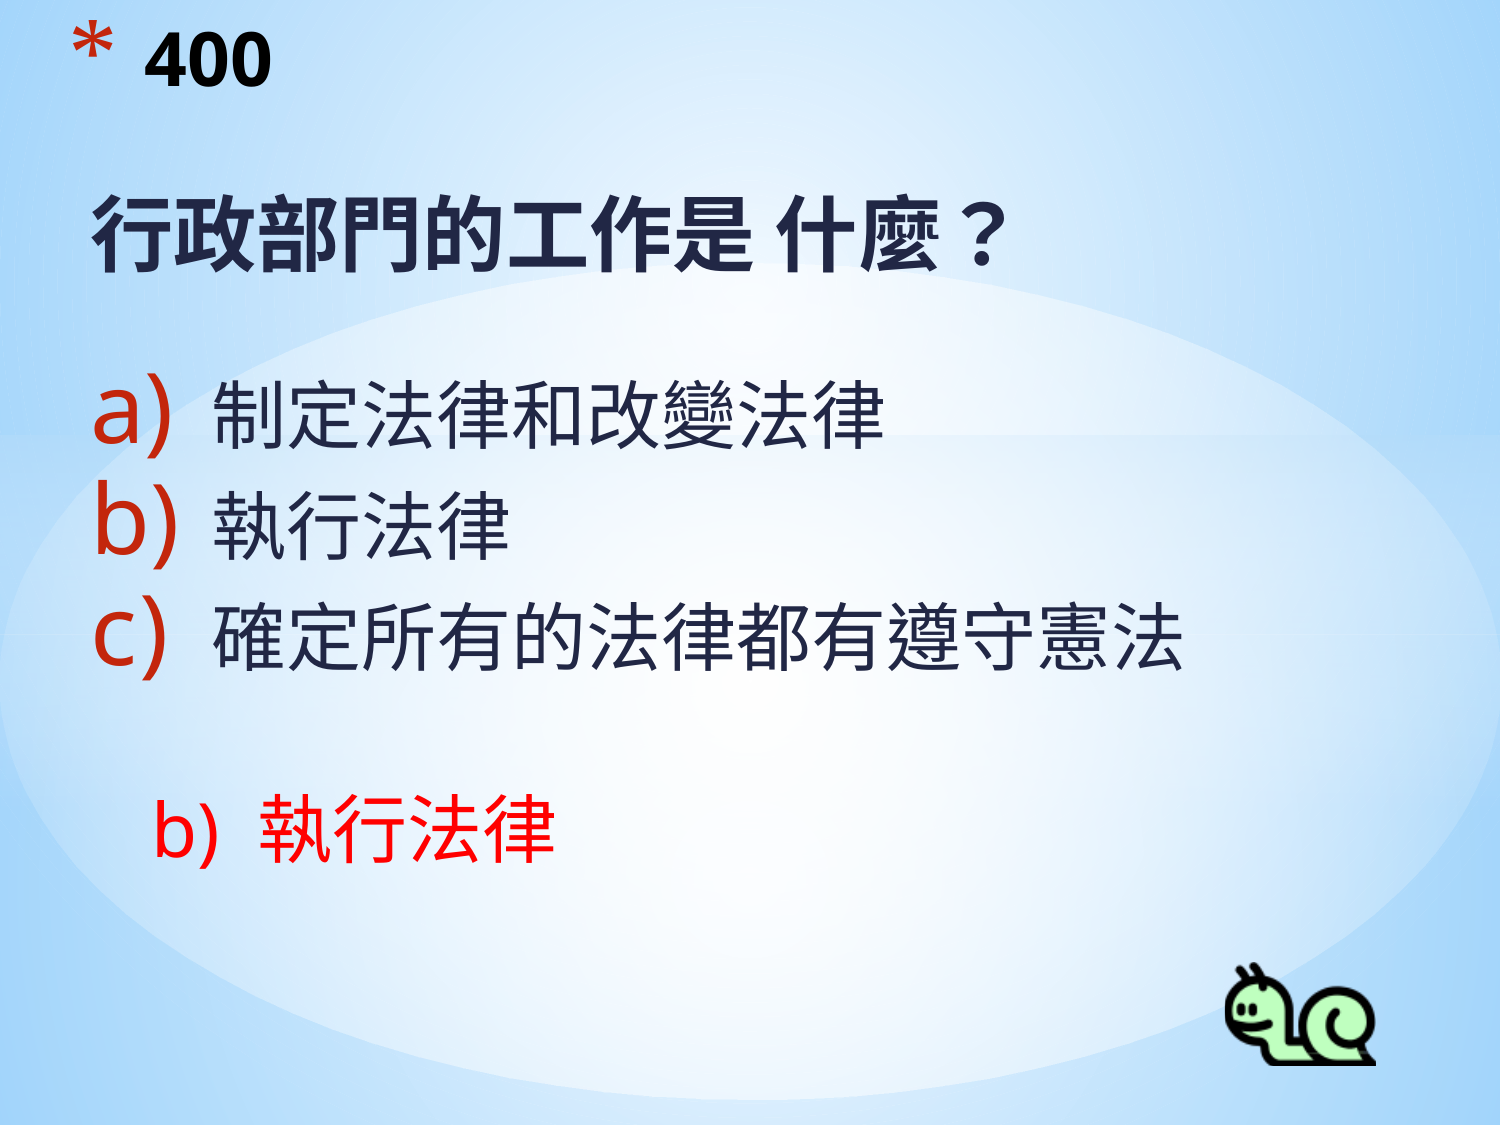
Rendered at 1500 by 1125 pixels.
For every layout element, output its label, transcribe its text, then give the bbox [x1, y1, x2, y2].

title 400 [24, 4, 413, 192]
picture [1224, 962, 1377, 1067]
text_box b) 執行法律 [136, 774, 589, 940]
subtitle 行政部門的工作是 什麼？ 制定法律和改變法律 執行法律 確定所有的法律都有遵守憲法 [75, 174, 1500, 775]
